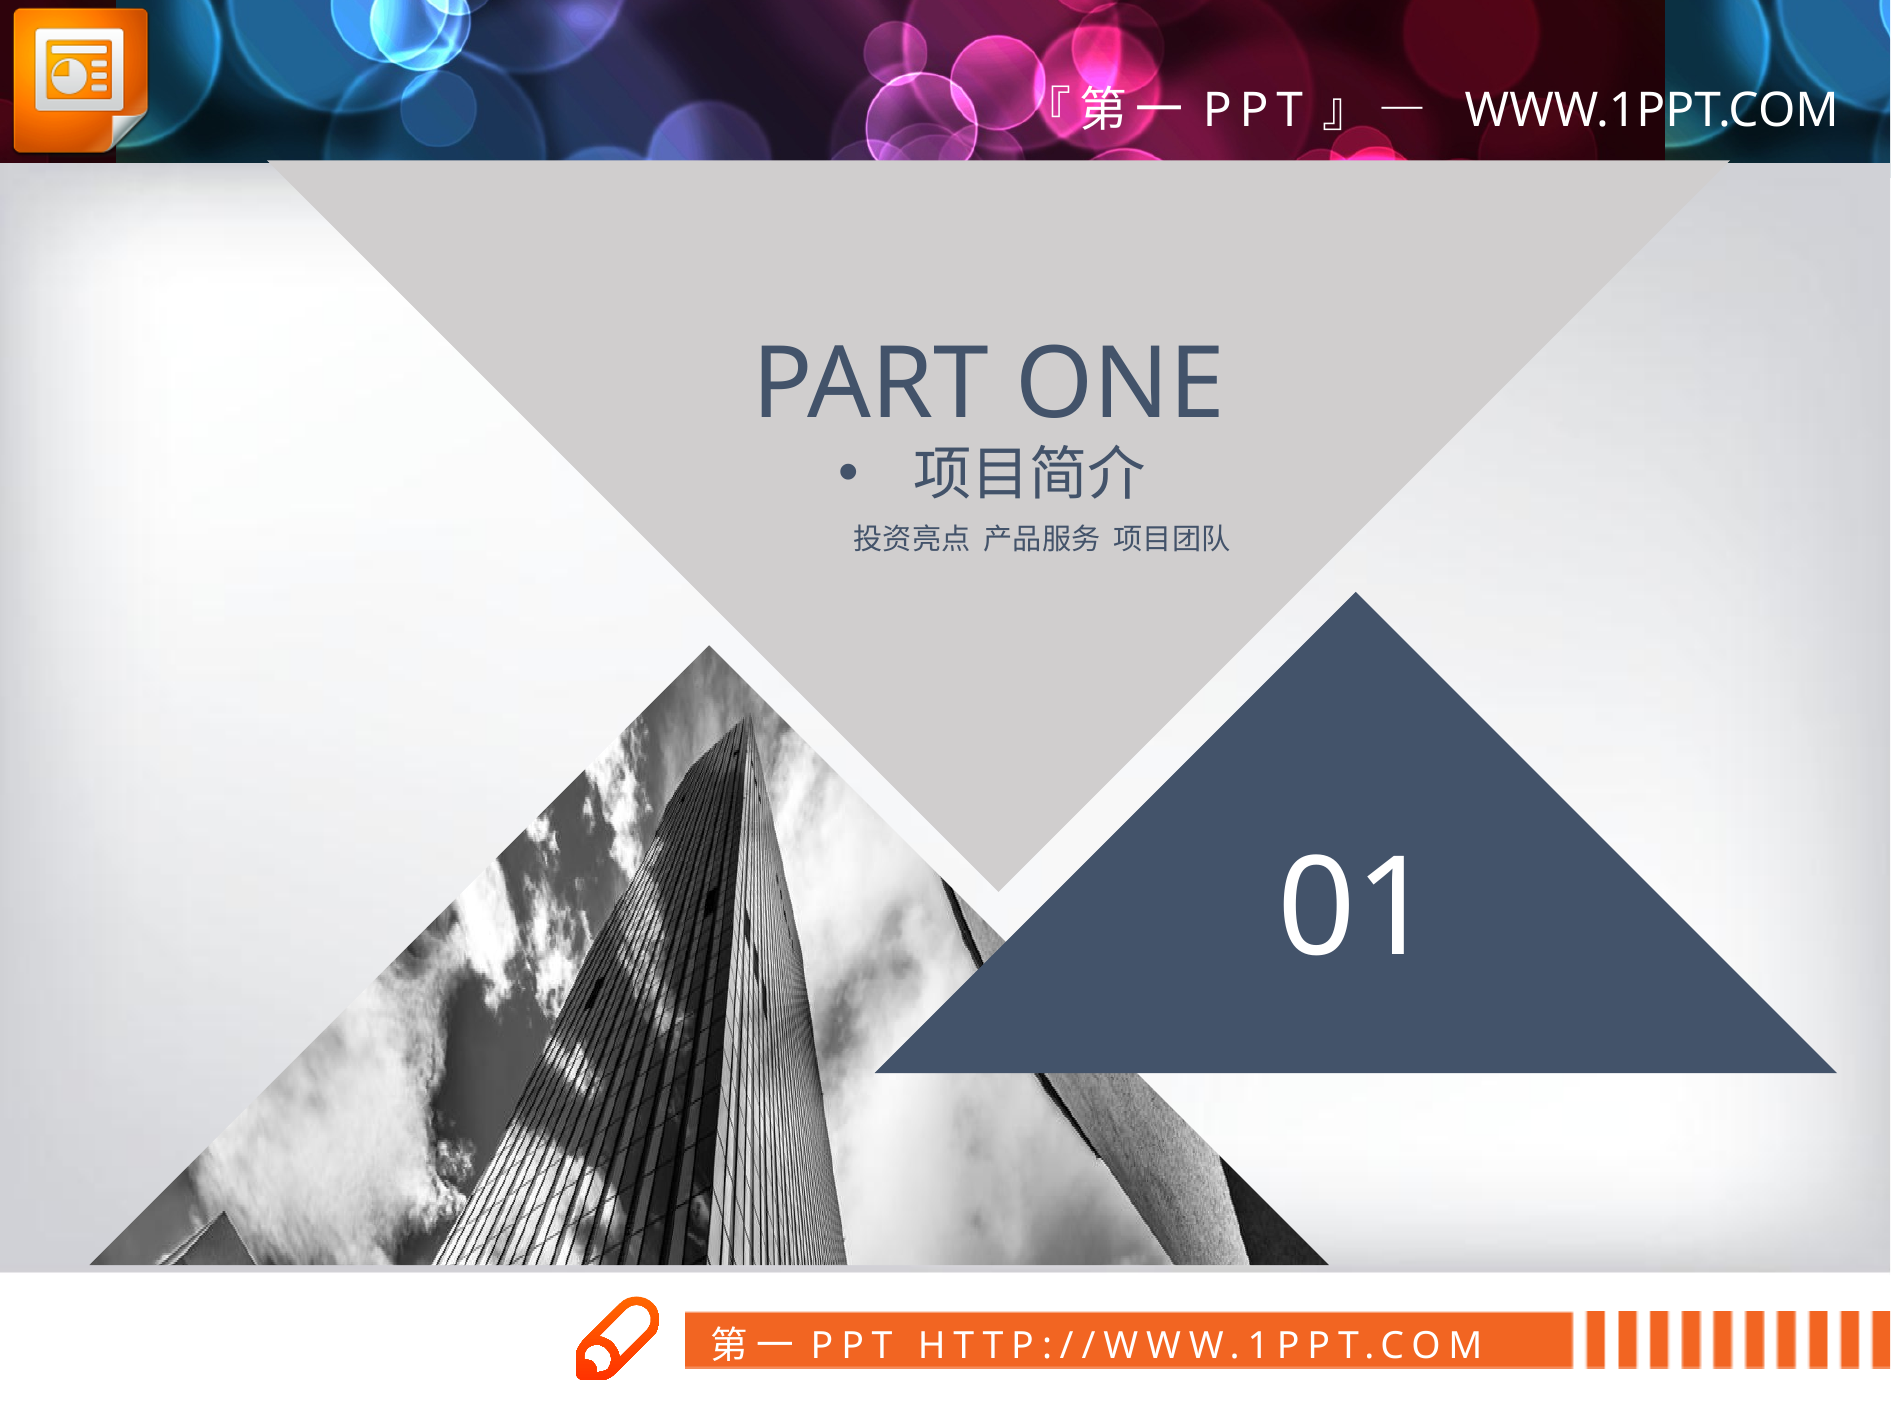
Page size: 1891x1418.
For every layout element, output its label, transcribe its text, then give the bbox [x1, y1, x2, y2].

text_box [266, 160, 1731, 892]
text_box 01 [1196, 809, 1516, 990]
text_box PART ONE [737, 309, 1240, 445]
text_box 项目简介 [823, 428, 1415, 514]
picture [0, 0, 1891, 1275]
picture [685, 1311, 1891, 1369]
text_box 投资亮点 产品服务 项目团队 [853, 513, 1247, 556]
text_box [874, 591, 1838, 1074]
text_box [89, 645, 1329, 1266]
